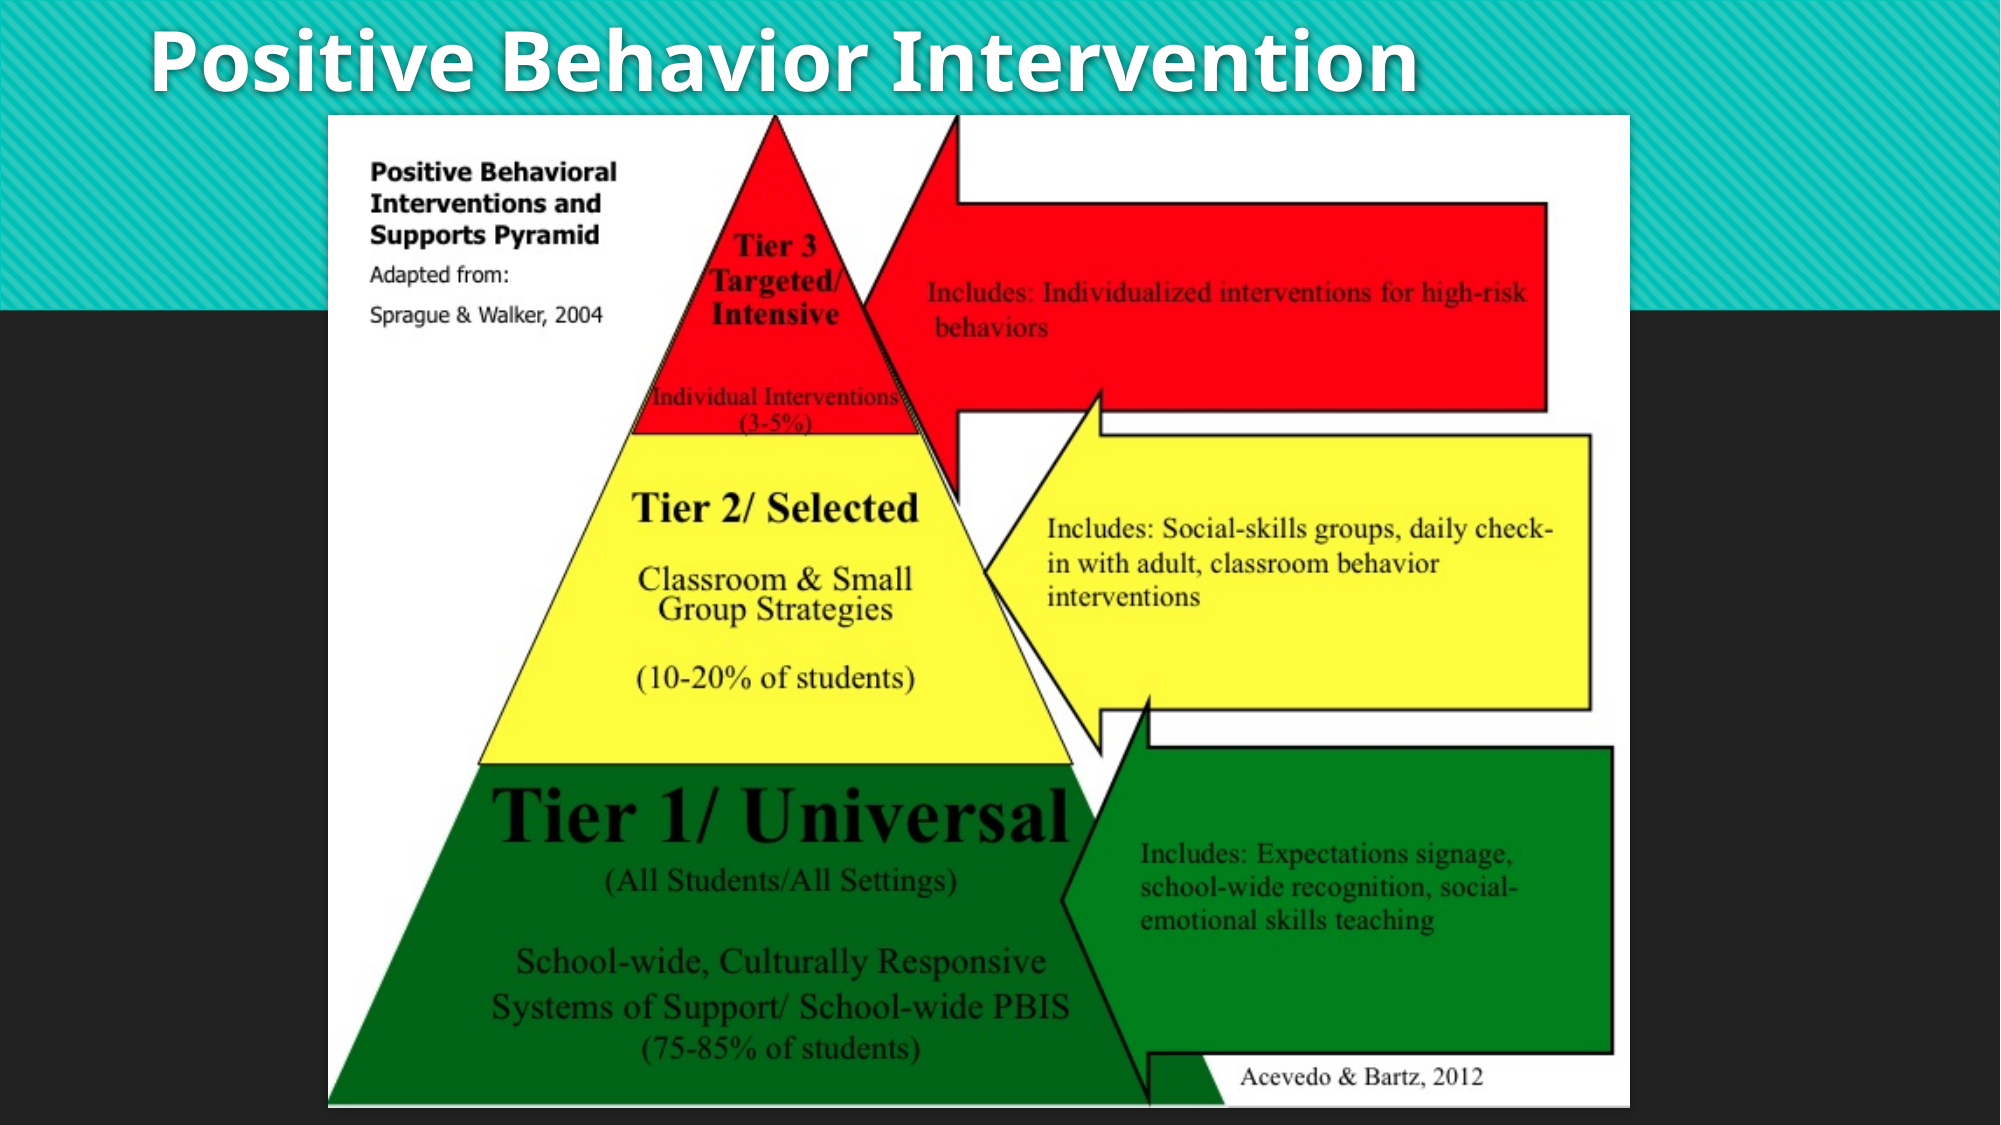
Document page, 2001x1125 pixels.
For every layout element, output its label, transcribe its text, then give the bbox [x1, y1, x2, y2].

title Positive Behavior Intervention [132, 17, 1868, 116]
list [328, 115, 1631, 1109]
